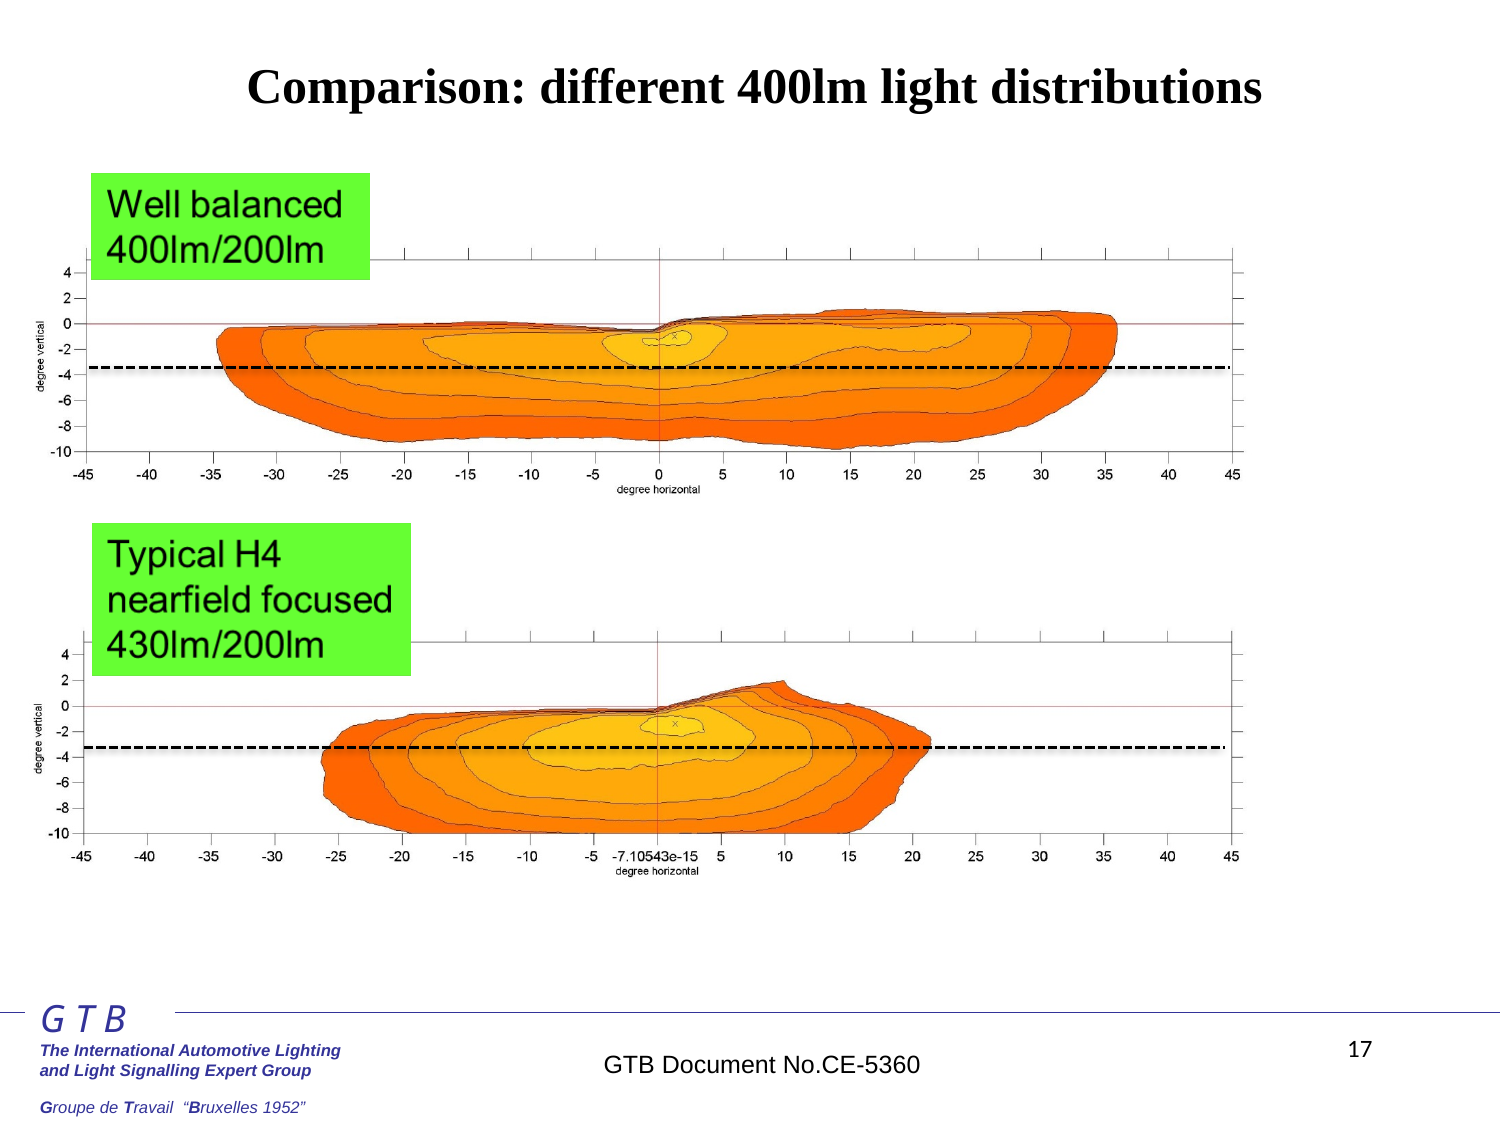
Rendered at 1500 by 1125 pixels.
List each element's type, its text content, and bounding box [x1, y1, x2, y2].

picture [1, 168, 1500, 891]
text_box Comparison: different 400lm light distributions [227, 45, 1283, 121]
text_box GTB Document No.CE-5360 [505, 1025, 1020, 1101]
slide_number 17 [1074, 1024, 1388, 1101]
